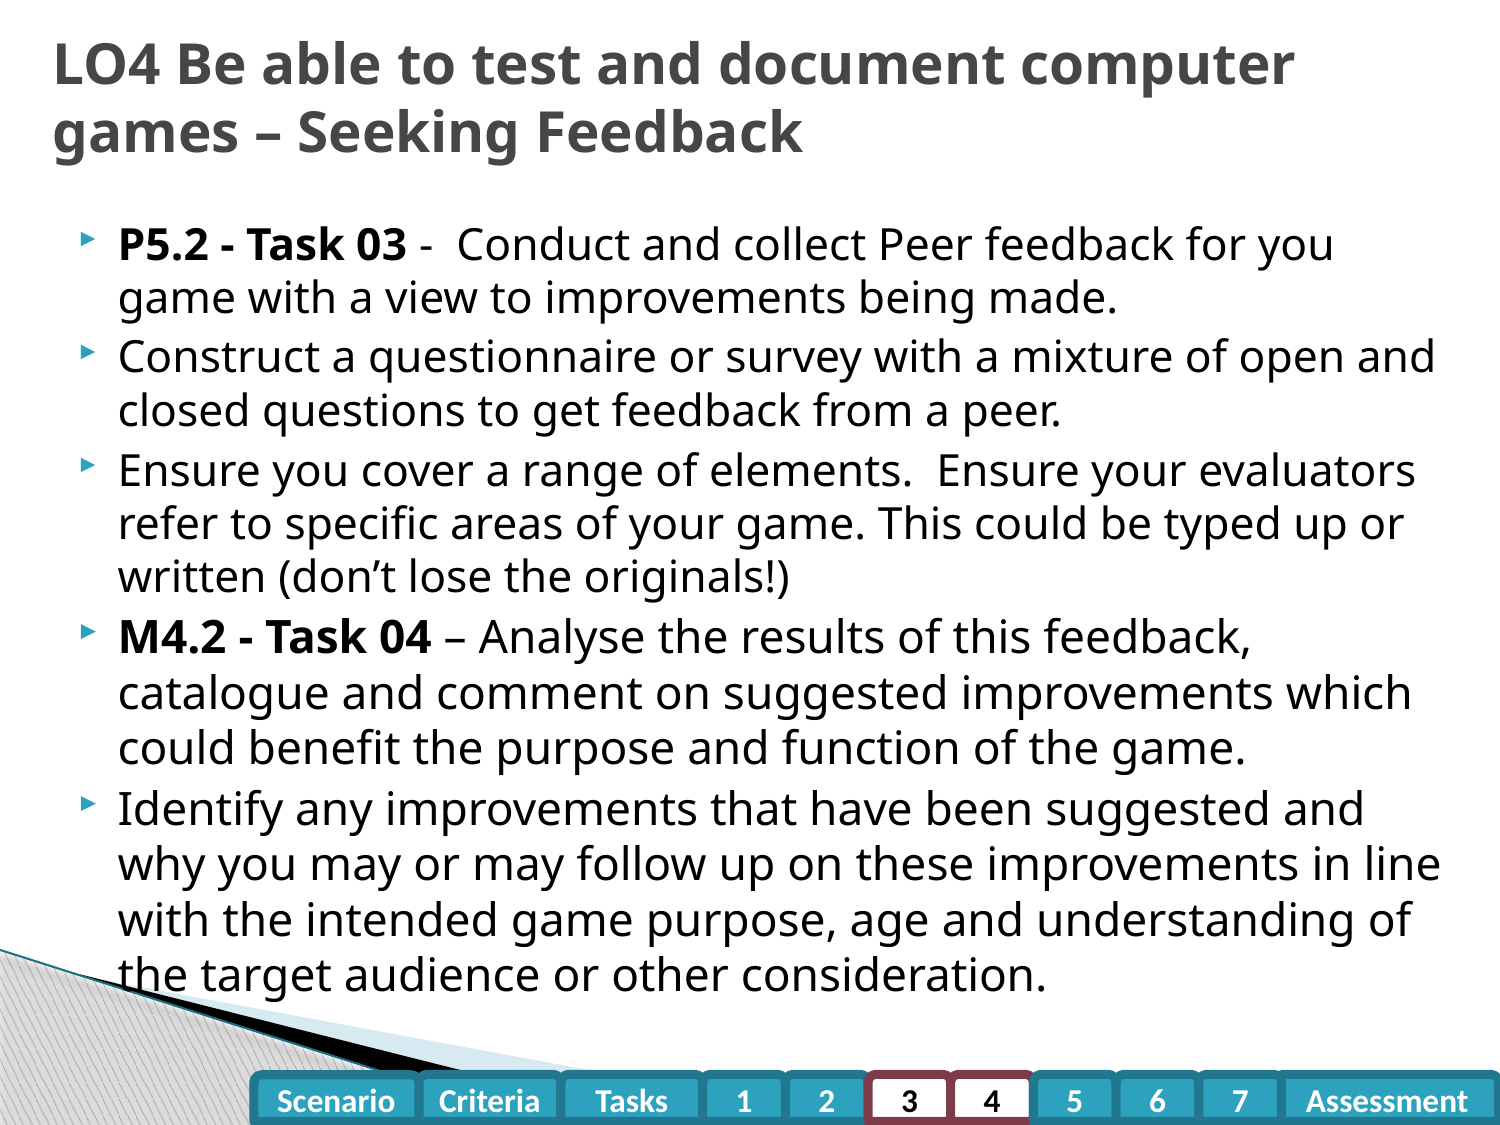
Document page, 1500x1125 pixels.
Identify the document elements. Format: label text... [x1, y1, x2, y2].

text_box 4 [946, 1069, 1033, 1125]
list P5.2 - Task 03 - Conduct and collect Peer feedback for you game with a view to improvements being made. Construct a questionnaire or survey with a mixture of open and closed questions to get feedback from a peer. Ensure you cover a range of elements. Ensure your evaluators refer to specific areas of your game. This could be typed up or written (don’t lose the originals!) M4.2 - Task 04 – Analyse the results of this feedback, catalogue and comment on suggested improvements which could benefit the purpose and function of the game. Identify any improvements that have been suggested and why you may or may follow up on these improvements in line with the intended game purpose, age and understanding of the target audience or other consideration. [46, 208, 1465, 1071]
text_box Tasks [556, 1069, 702, 1125]
text_box 1 [698, 1069, 785, 1125]
text_box 5 [1028, 1069, 1116, 1125]
title LO4 Be able to test and document computer games – Seeking Feedback [37, 19, 1471, 173]
text_box 2 [780, 1069, 868, 1125]
text_box Assessment [1279, 1069, 1500, 1125]
text_box Criteria [414, 1069, 560, 1125]
text_box 3 [863, 1069, 950, 1125]
text_box 7 [1194, 1069, 1287, 1125]
text_box 6 [1111, 1069, 1198, 1125]
text_box Scenario [249, 1070, 419, 1125]
